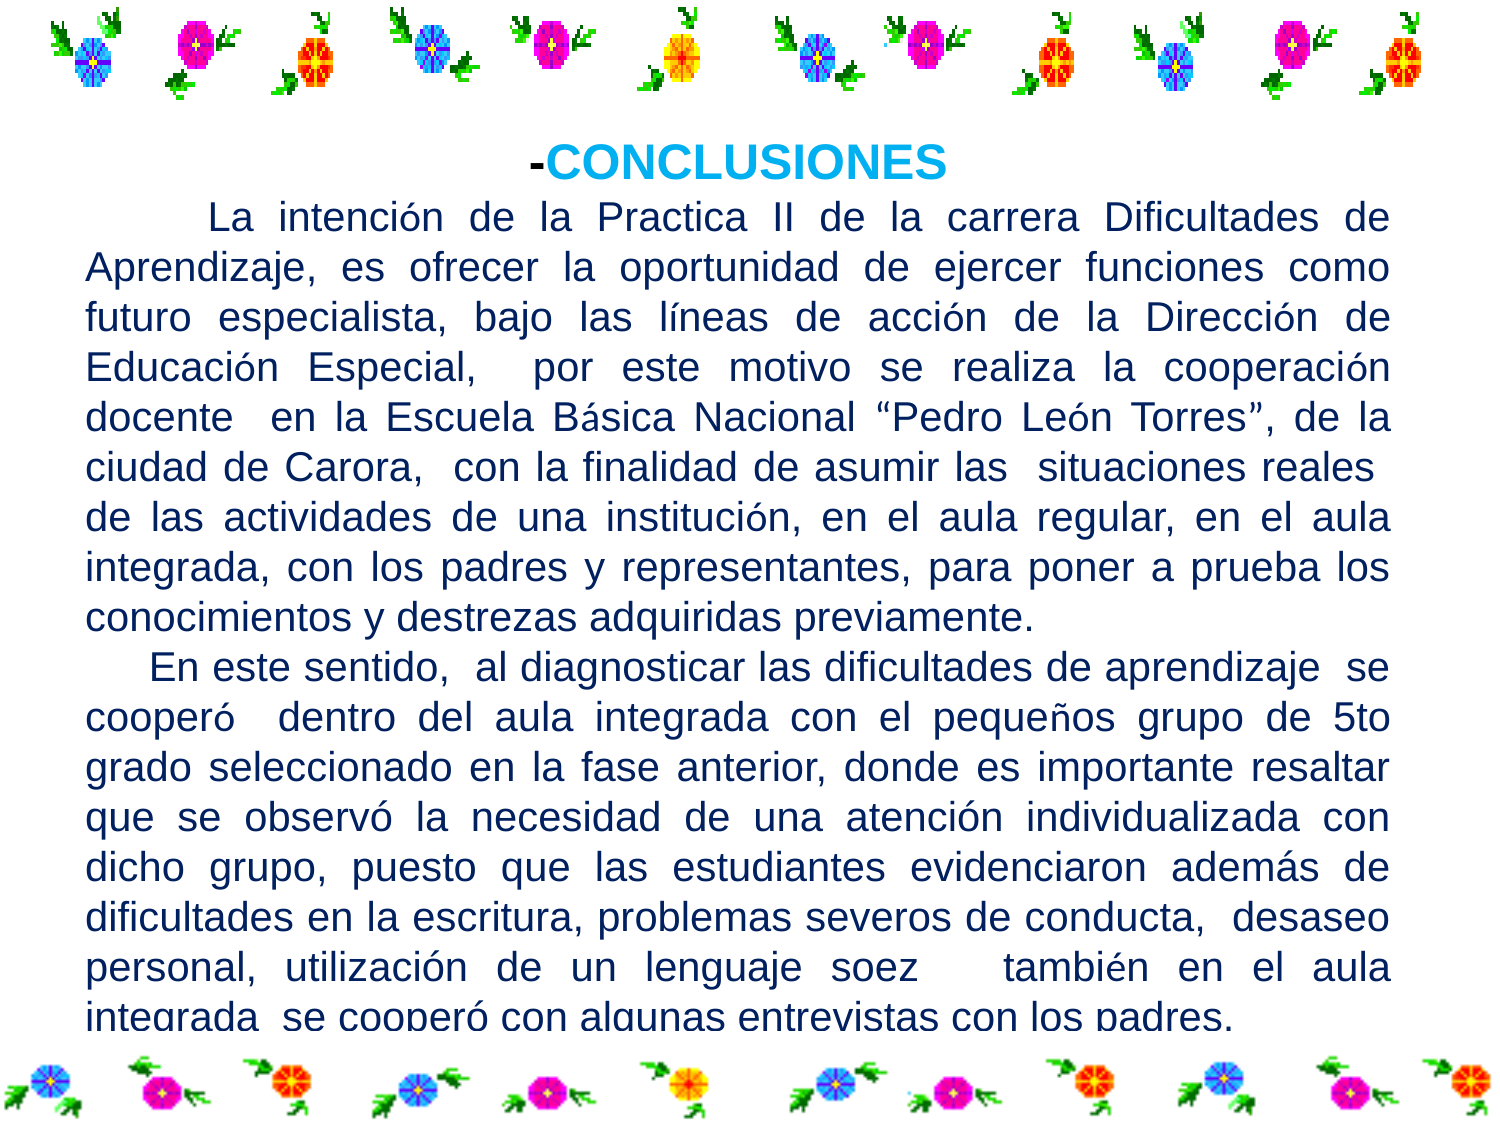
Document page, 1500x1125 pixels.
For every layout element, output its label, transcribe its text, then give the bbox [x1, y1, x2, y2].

picture [46, 0, 1430, 141]
text_box -CONCLUSIONES La intención de la Practica II de la carrera Dificultades de Aprendizaje, es ofrecer la oportunidad de ejercer funciones como futuro especialista, bajo las líneas de acción de la Dirección de Educación Especial, por este motivo se realiza la cooperación docente en la Escuela Básica Nacional “Pedro León Torres”, de la ciudad de Carora, con la finalidad de asumir las situaciones reales de las actividades de una institución, en el aula regular, en el aula integrada, con los padres y representantes, para poner a prueba los conocimientos y destrezas adquiridas previamente. En este sentido, al diagnosticar las dificultades de aprendizaje se cooperó dentro del aula integrada con el pequeños grupo de 5to grado seleccionado en la fase anterior, donde es importante resaltar que se observó la necesidad de una atención individualizada con dicho grupo, puesto que las estudiantes evidenciaron además de dificultades en la escritura, problemas severos de conducta, desaseo personal, utilización de un lenguaje soez también en el aula integrada se cooperó con algunas entrevistas con los padres. [70, 148, 1407, 1029]
picture [0, 1031, 1500, 1125]
